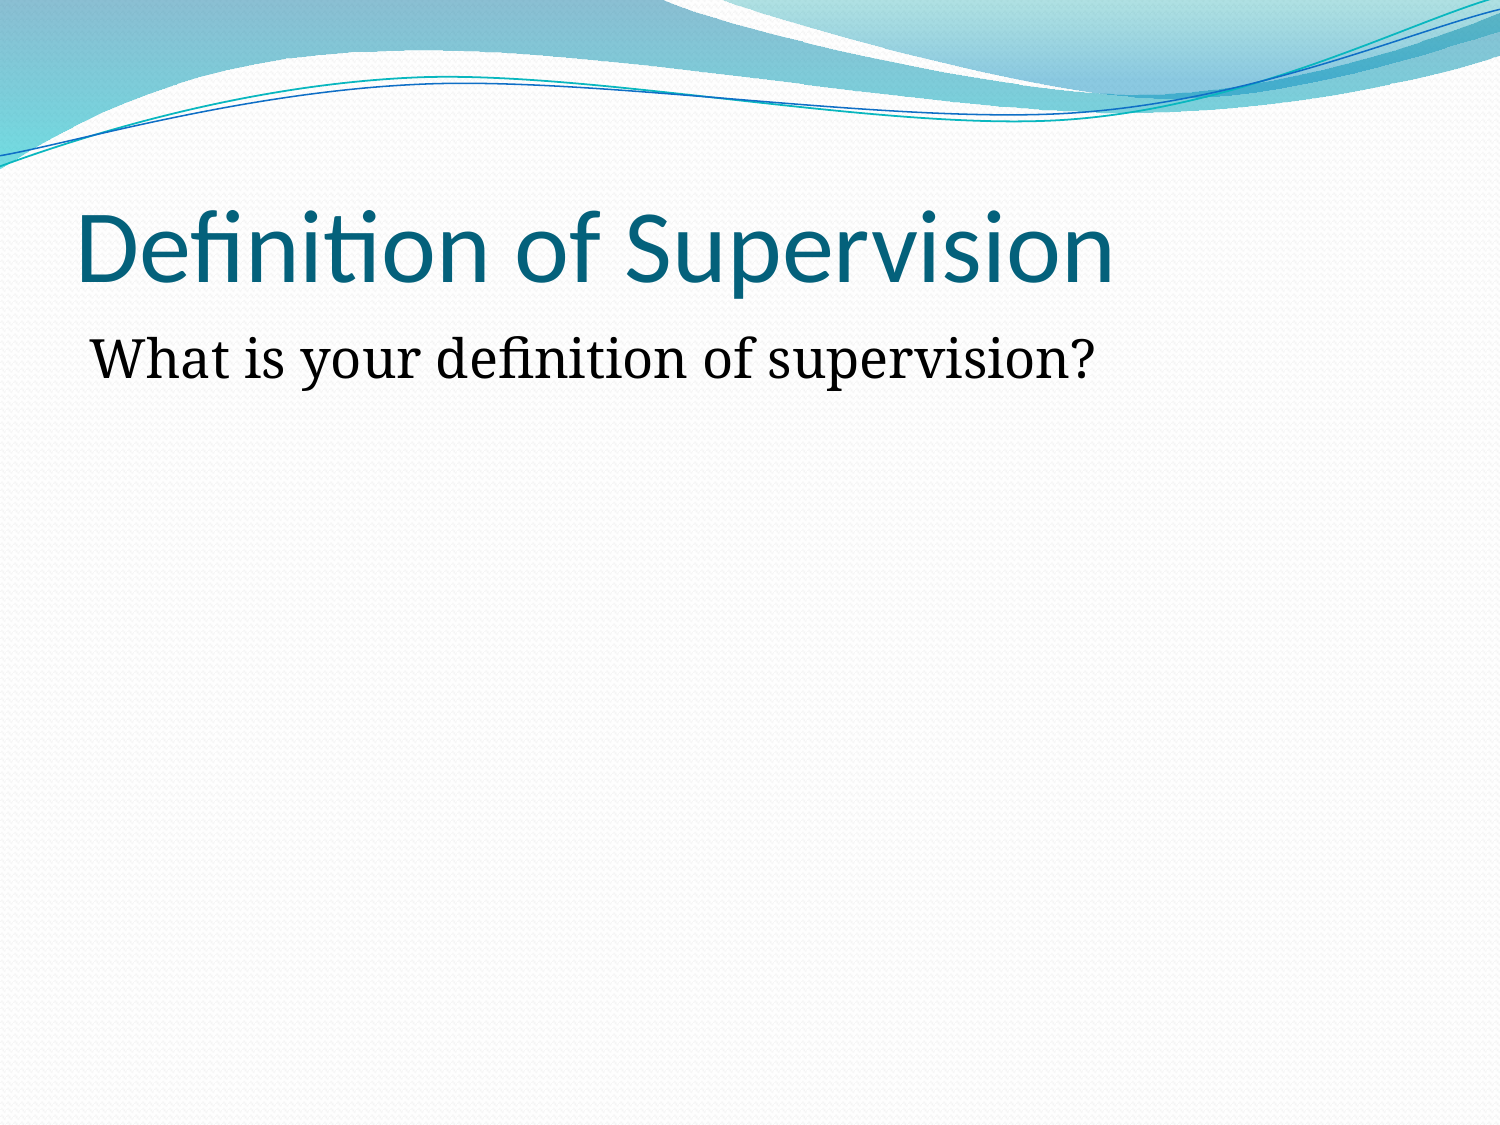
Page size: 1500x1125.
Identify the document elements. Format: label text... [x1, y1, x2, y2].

list What is your definition of supervision? [75, 317, 1425, 1038]
title Definition of Supervision [75, 115, 1425, 303]
